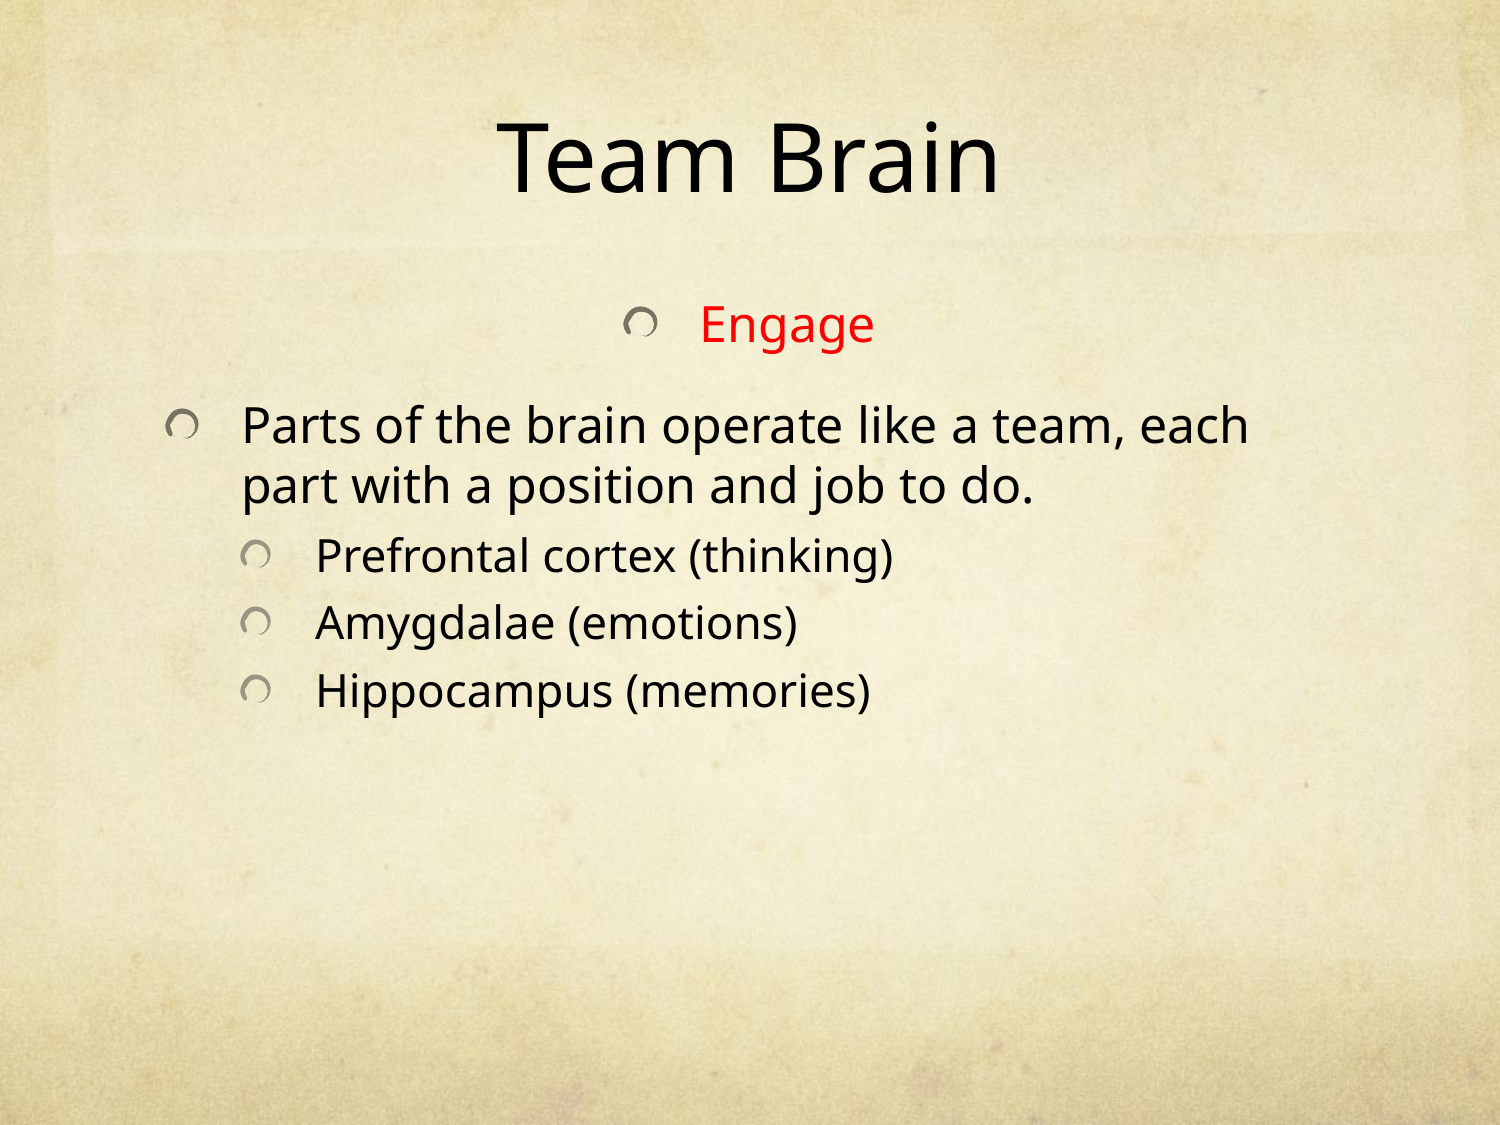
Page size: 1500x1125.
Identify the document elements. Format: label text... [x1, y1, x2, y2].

picture [0, 0, 1500, 1125]
list Engage Parts of the brain operate like a team, each part with a position and job to do. Prefrontal cortex (thinking) Amygdalae (emotions) Hippocampus (memories) [150, 284, 1350, 950]
title Team Brain [150, 82, 1350, 225]
